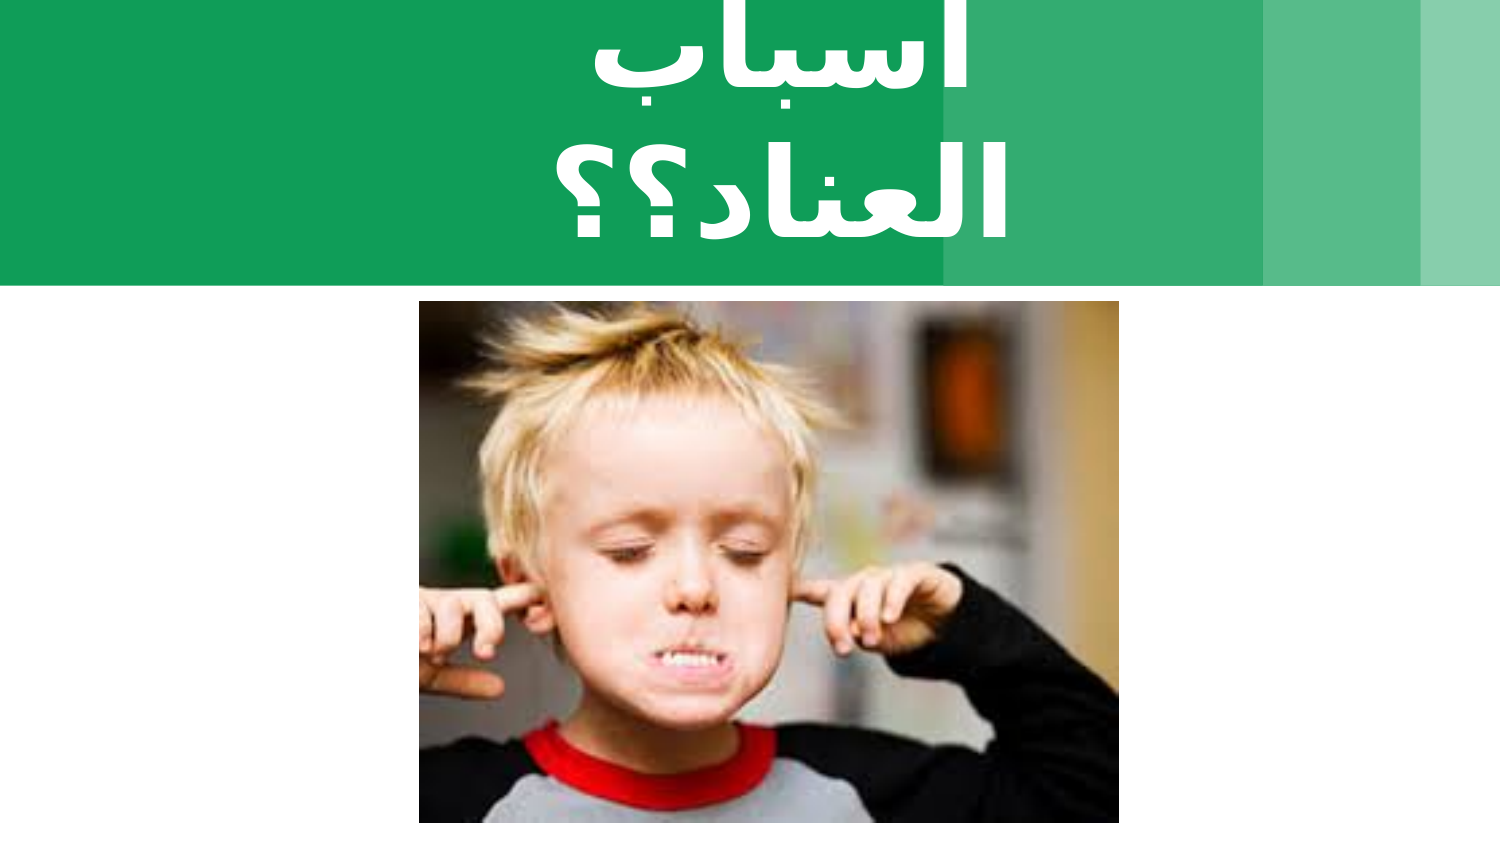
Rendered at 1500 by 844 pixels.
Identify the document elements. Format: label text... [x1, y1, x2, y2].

picture [419, 301, 1120, 824]
title اسباب العناد؟؟ [352, 51, 1213, 278]
